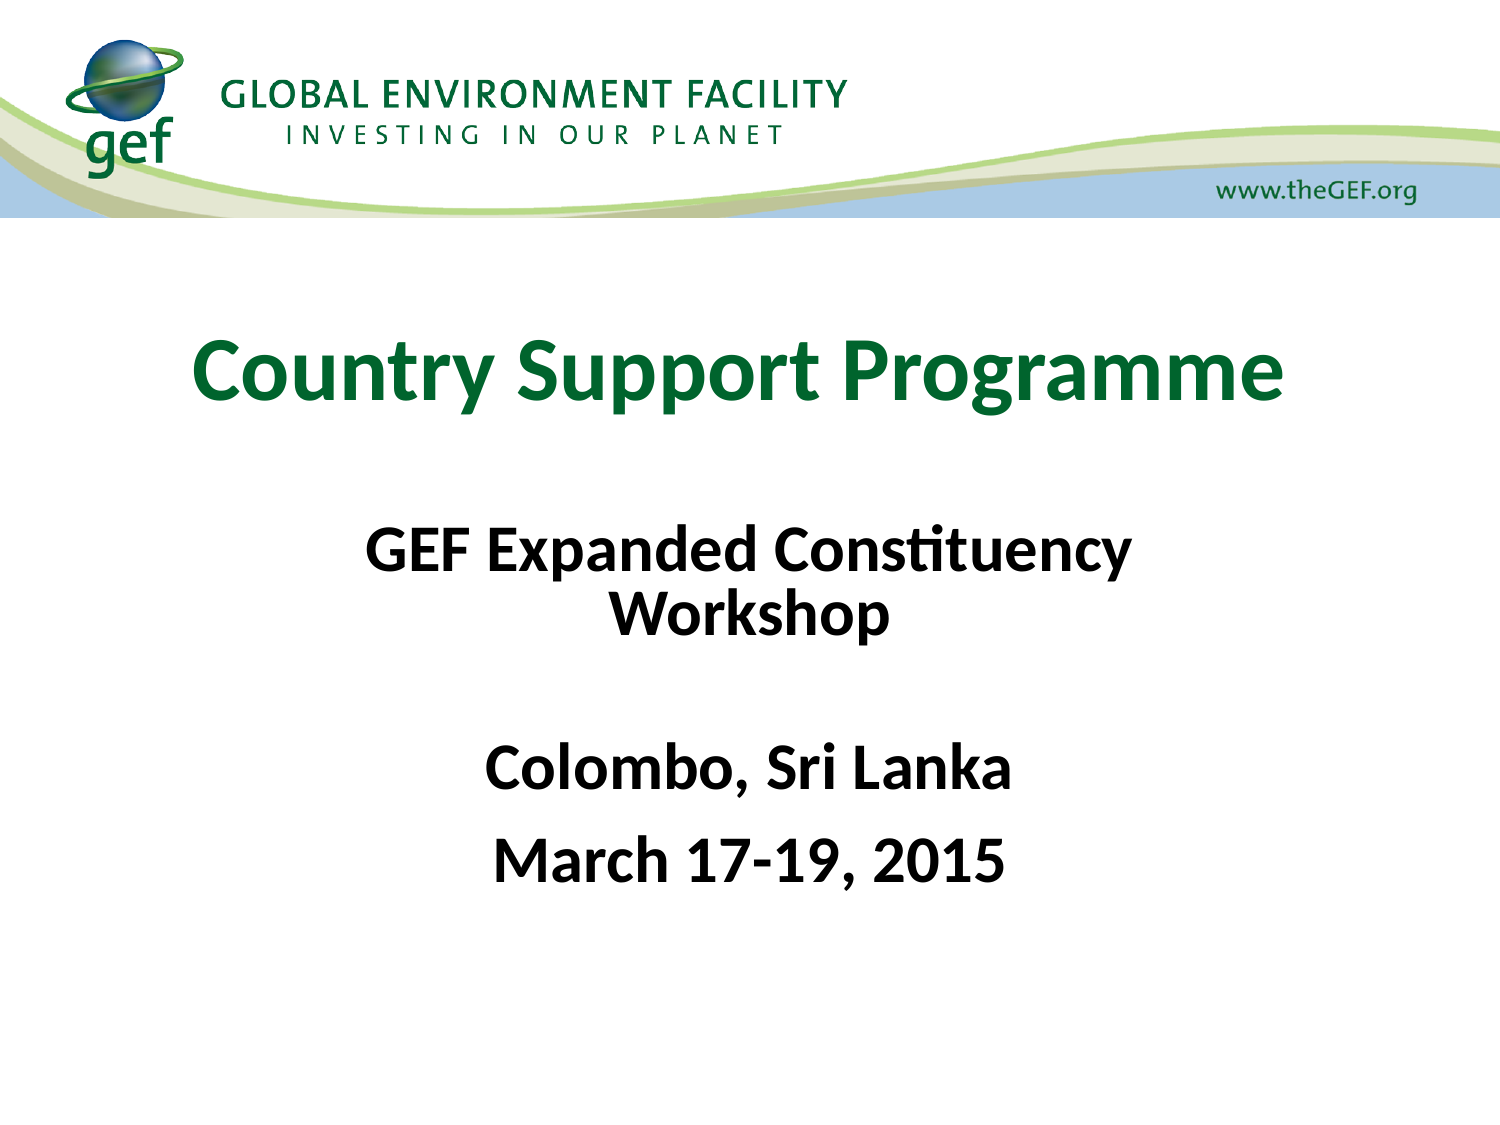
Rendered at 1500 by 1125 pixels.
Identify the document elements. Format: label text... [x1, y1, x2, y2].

subtitle GEF Expanded Constituency Workshop Colombo, Sri Lanka March 17-19, 2015 [224, 512, 1276, 976]
picture [0, 12, 1500, 218]
title Country Support Programme [74, 324, 1426, 513]
